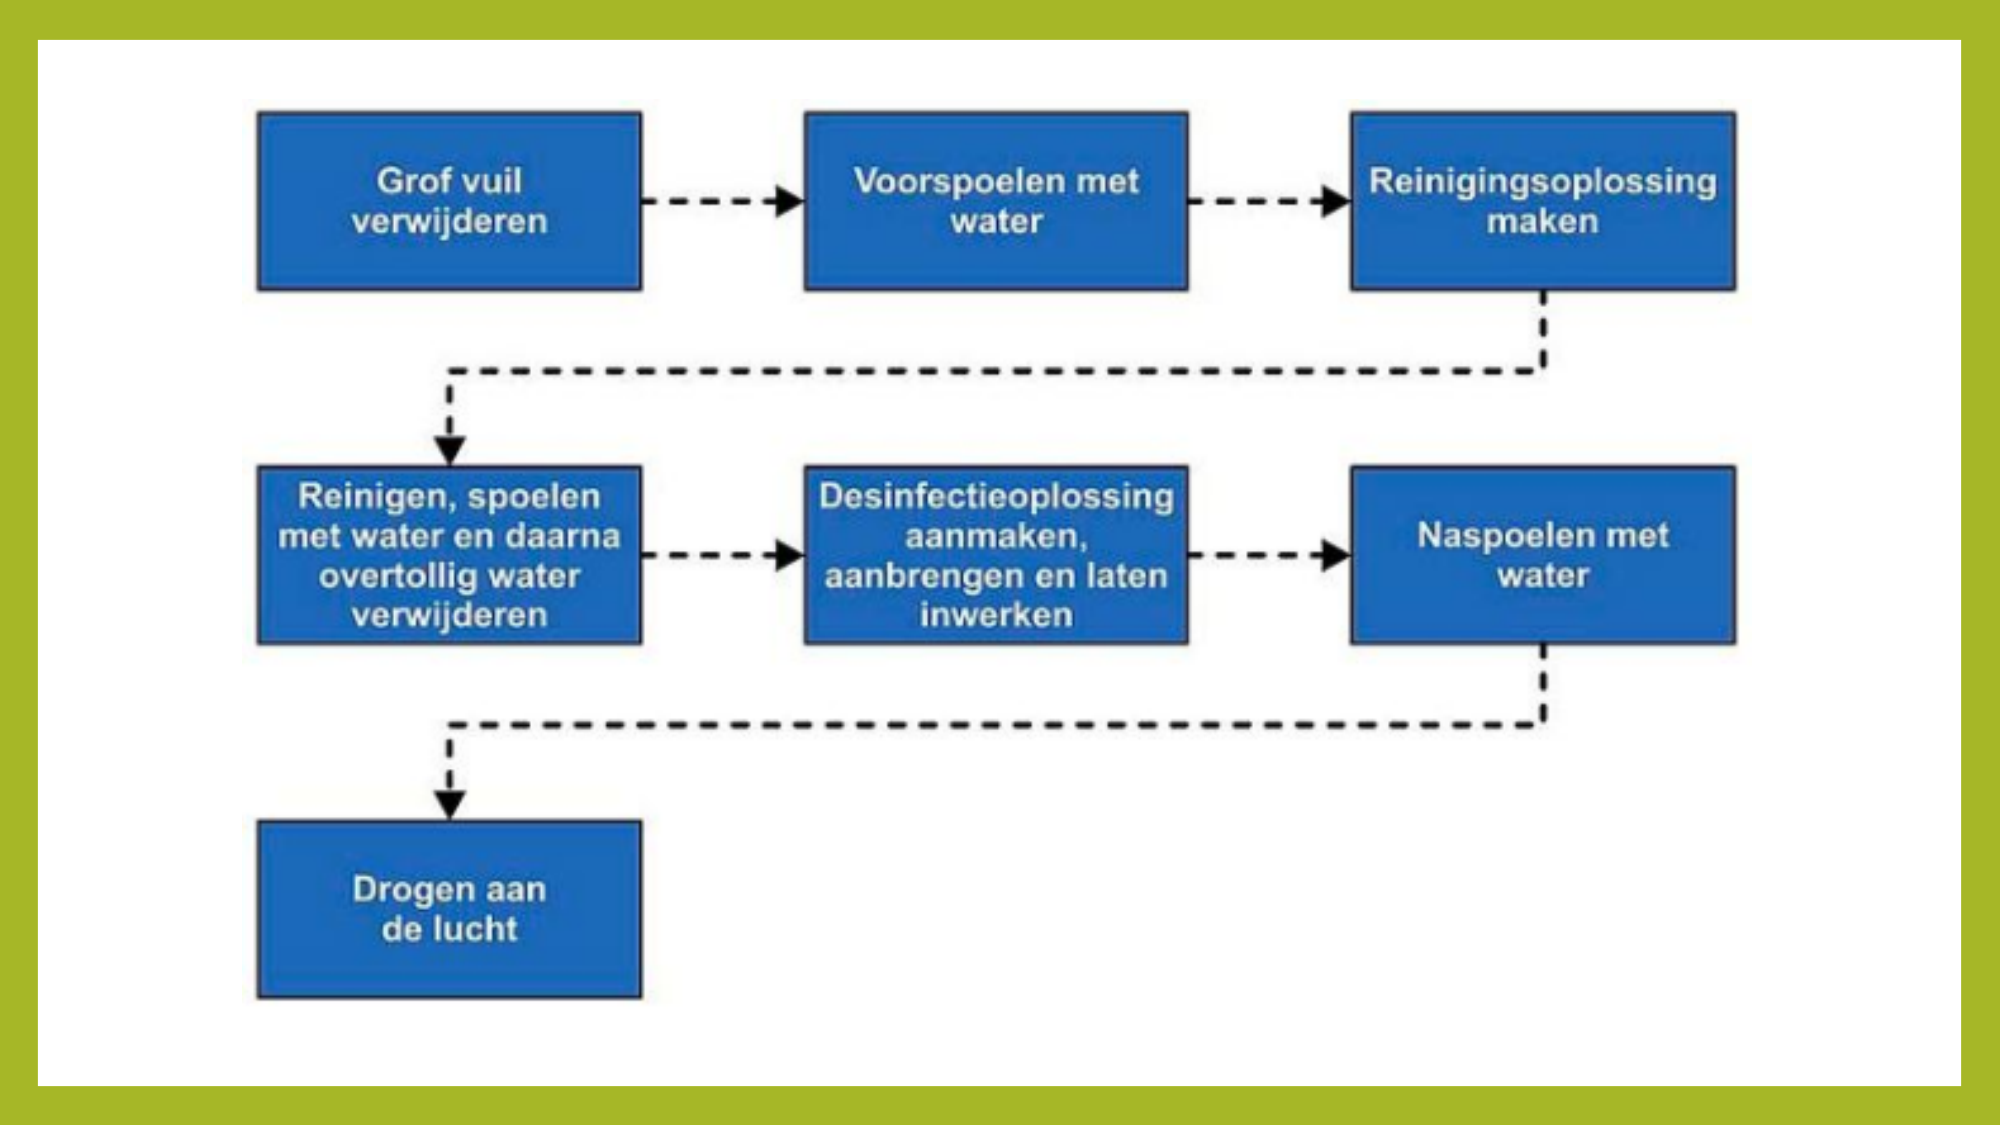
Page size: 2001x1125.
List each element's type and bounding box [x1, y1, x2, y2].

picture [242, 99, 1752, 1020]
